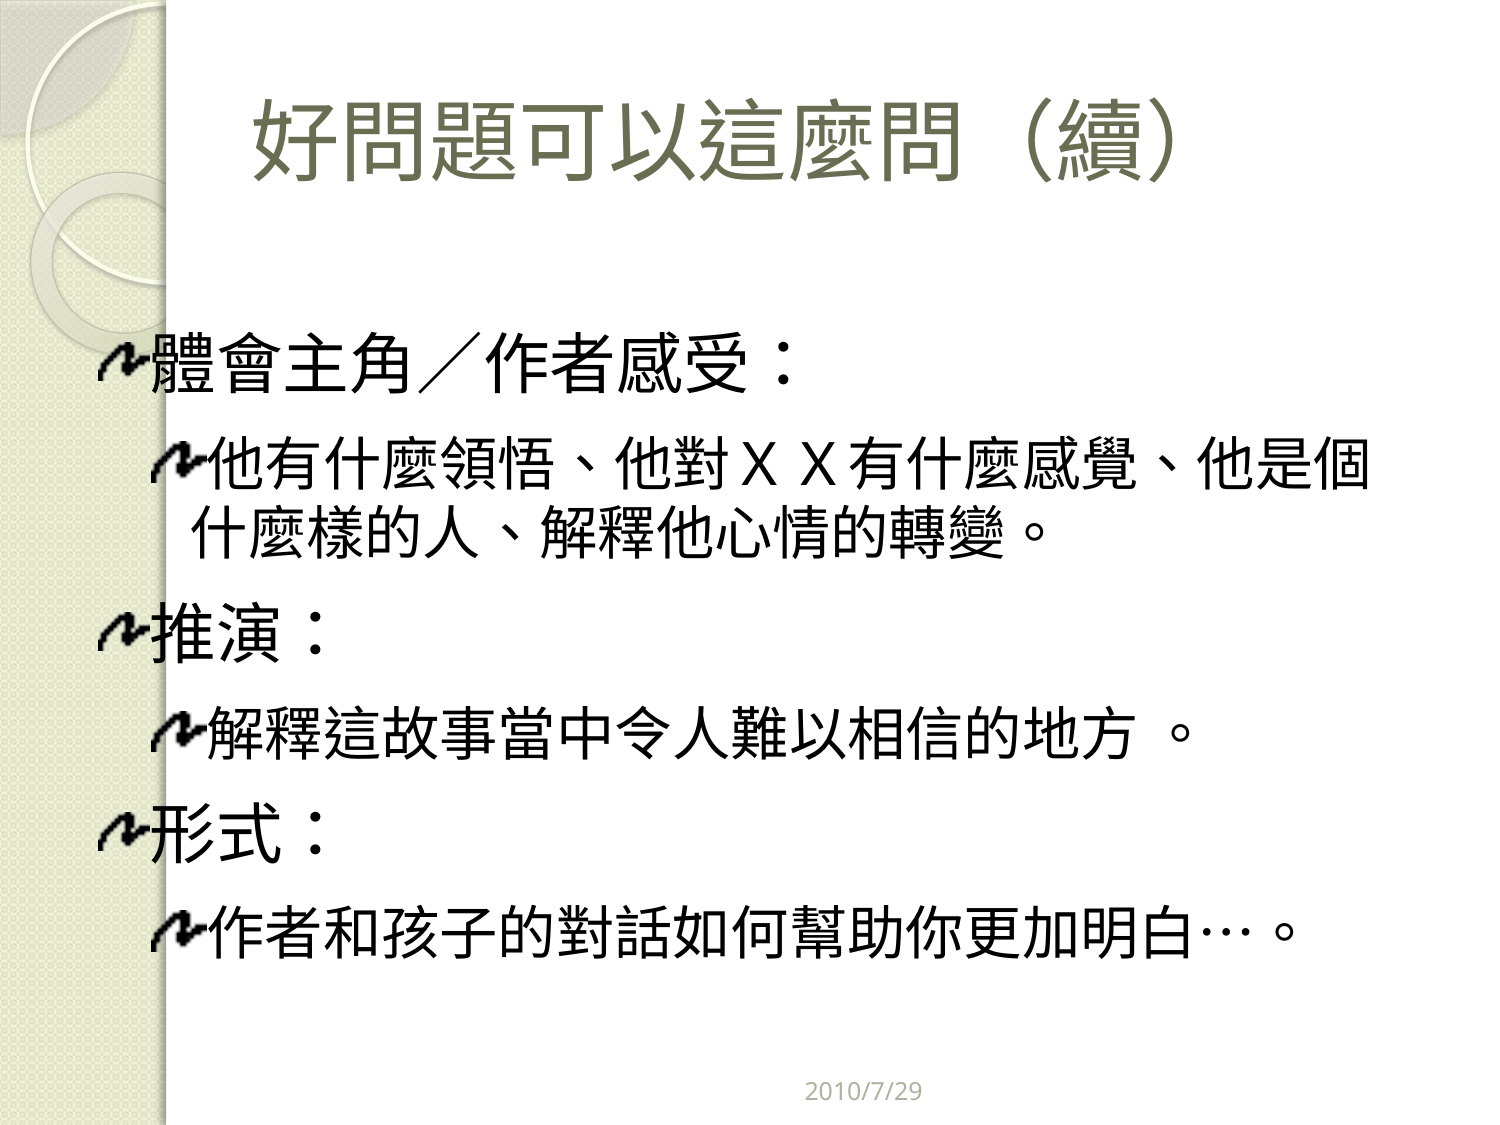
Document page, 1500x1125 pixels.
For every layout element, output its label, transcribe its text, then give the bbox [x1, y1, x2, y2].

picture [151, 910, 207, 952]
picture [98, 612, 150, 651]
title 好問題可以這麼問（續） [235, 45, 1466, 233]
picture [151, 711, 207, 752]
picture [98, 812, 150, 851]
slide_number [587, 1034, 938, 1113]
list 體會主角／作者感受： 他有什麼領悟、他對ＸＸ有什麼感覺、他是個什麼樣的人、解釋他心情的轉變。 推演： 解釋這故事當中令人難以相信的地方 。 形式： 作者和孩子的對話如何幫助你更加明白…。 [70, 314, 1421, 1125]
picture [151, 441, 207, 483]
picture [98, 342, 150, 381]
